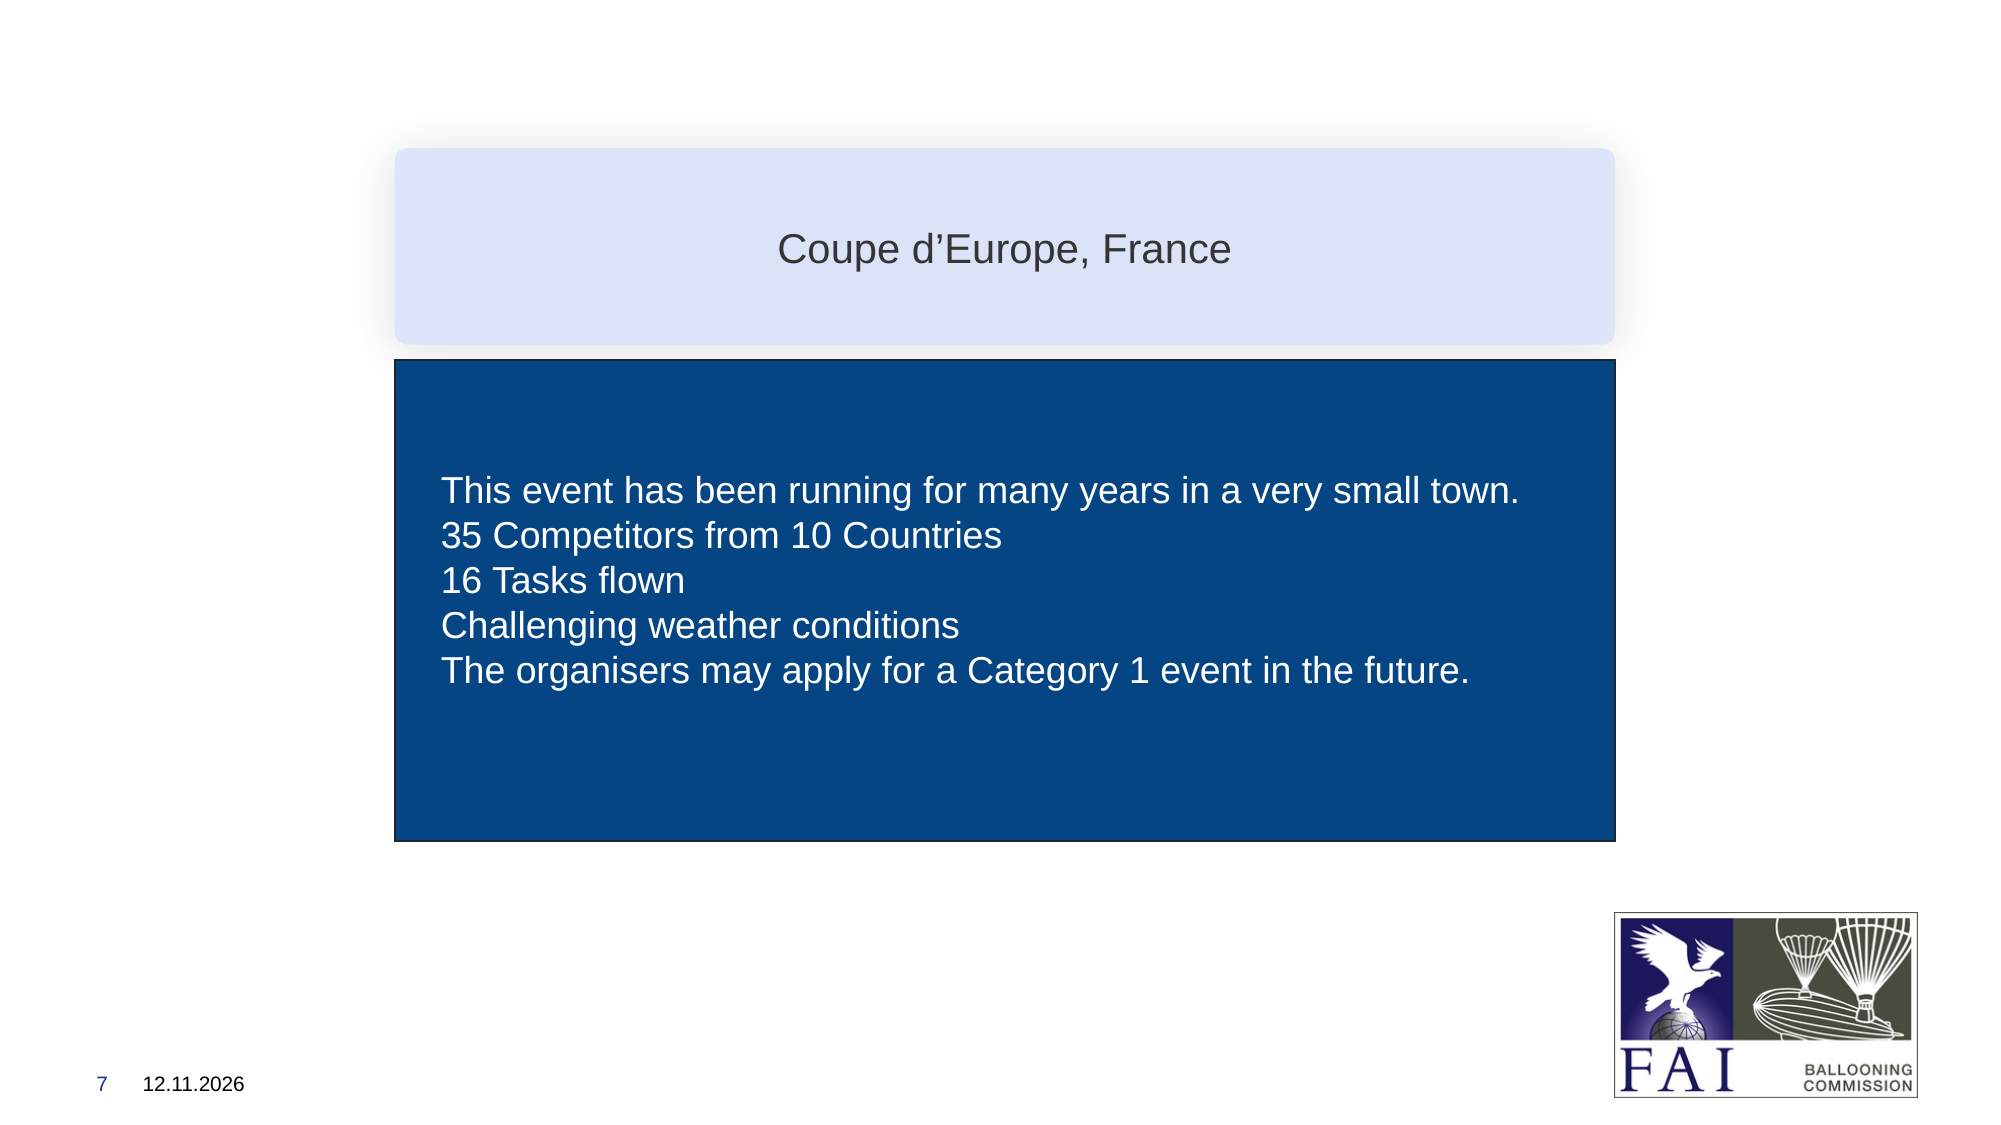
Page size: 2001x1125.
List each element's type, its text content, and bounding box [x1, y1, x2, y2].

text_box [394, 148, 1616, 841]
picture [1614, 912, 1918, 1098]
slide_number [143, 1070, 256, 1125]
slide_number 7 [96, 1070, 143, 1125]
